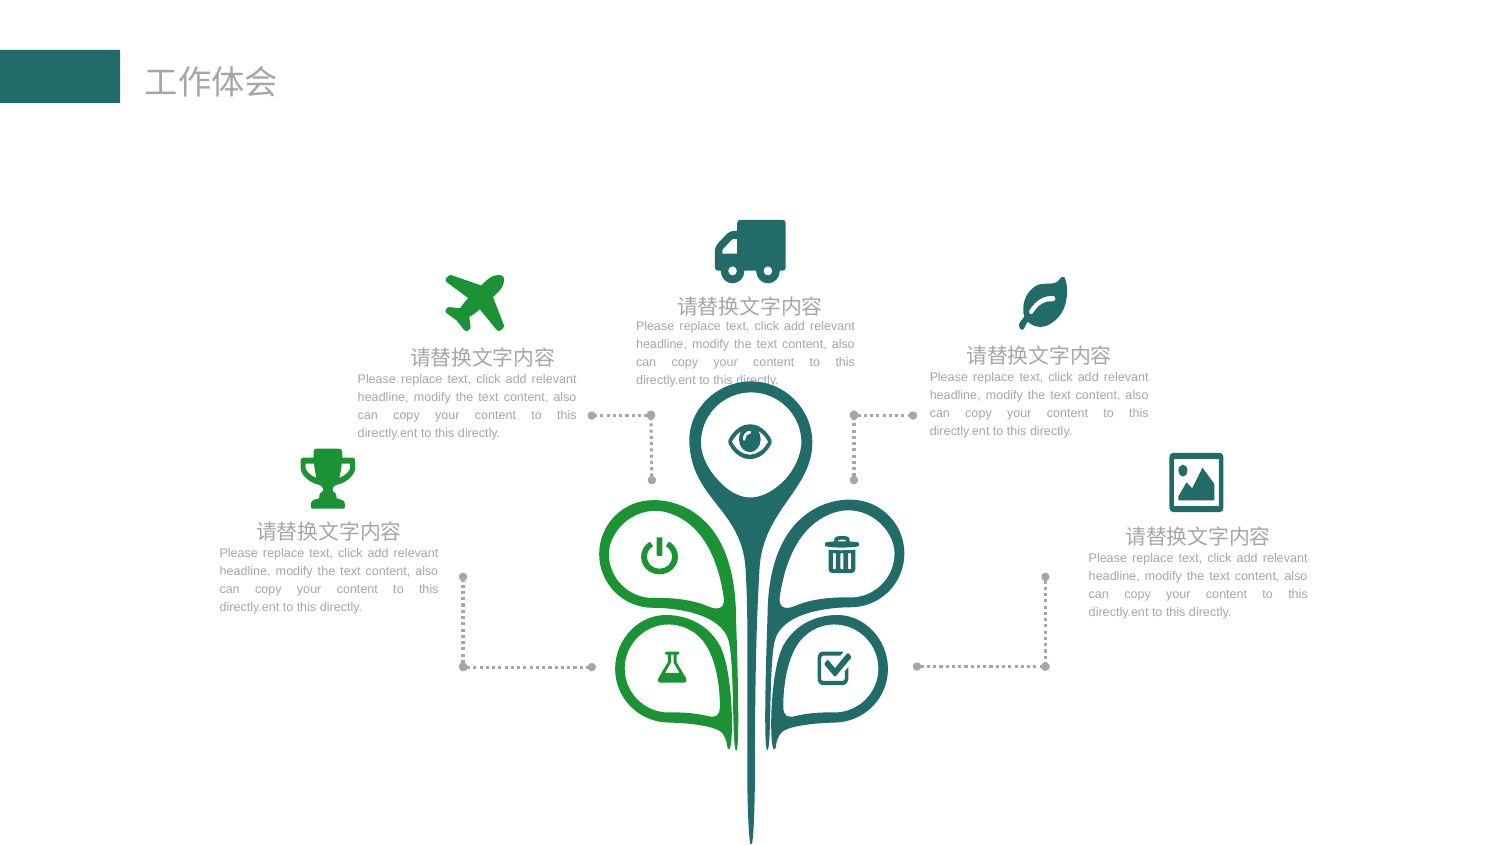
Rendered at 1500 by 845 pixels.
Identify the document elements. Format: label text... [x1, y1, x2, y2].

text_box Please replace text, click add relevant headline, modify the text content, also can copy your content to this directly.ent to this directly. [1088, 546, 1308, 619]
text_box Please replace text, click add relevant headline, modify the text content, also can copy your content to this directly.ent to this directly. [357, 367, 577, 440]
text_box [599, 494, 741, 752]
text_box 请替换文字内容 [966, 338, 1112, 366]
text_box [762, 493, 905, 752]
text_box [445, 275, 505, 332]
text_box Please replace text, click add relevant headline, modify the text content, also can copy your content to this directly.ent to this directly. [636, 315, 855, 388]
text_box 请替换文字内容 [409, 339, 556, 367]
text_box [714, 219, 786, 284]
text_box 请替换文字内容 [1125, 518, 1271, 546]
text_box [687, 381, 813, 844]
text_box 请替换文字内容 [677, 288, 823, 315]
text_box 请替换文字内容 [256, 514, 402, 542]
text_box Please replace text, click add relevant headline, modify the text content, also can copy your content to this directly.ent to this directly. [929, 366, 1149, 439]
text_box [300, 448, 356, 509]
text_box Please replace text, click add relevant headline, modify the text content, also can copy your content to this directly.ent to this directly. [219, 542, 439, 615]
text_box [615, 613, 734, 750]
text_box [1169, 452, 1224, 513]
text_box [1019, 276, 1068, 330]
